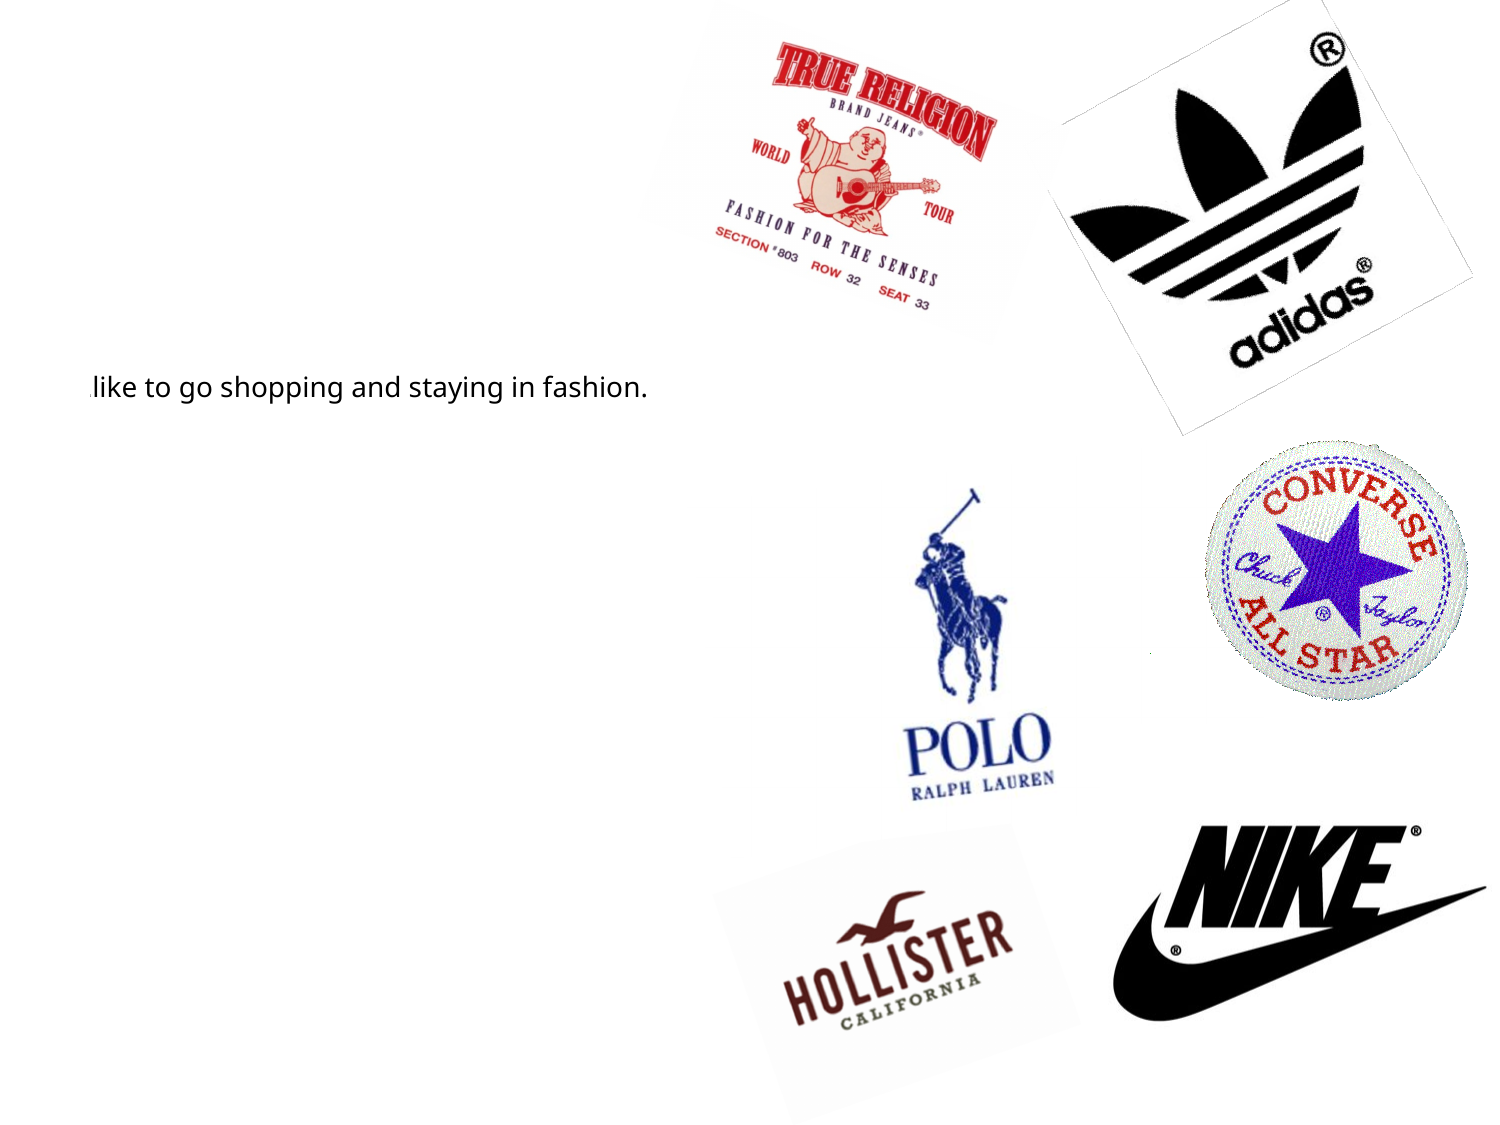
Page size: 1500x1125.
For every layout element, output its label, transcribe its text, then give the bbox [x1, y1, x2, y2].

list I like to go shopping and staying in fashion. [75, 362, 675, 440]
picture [638, 0, 1500, 1125]
